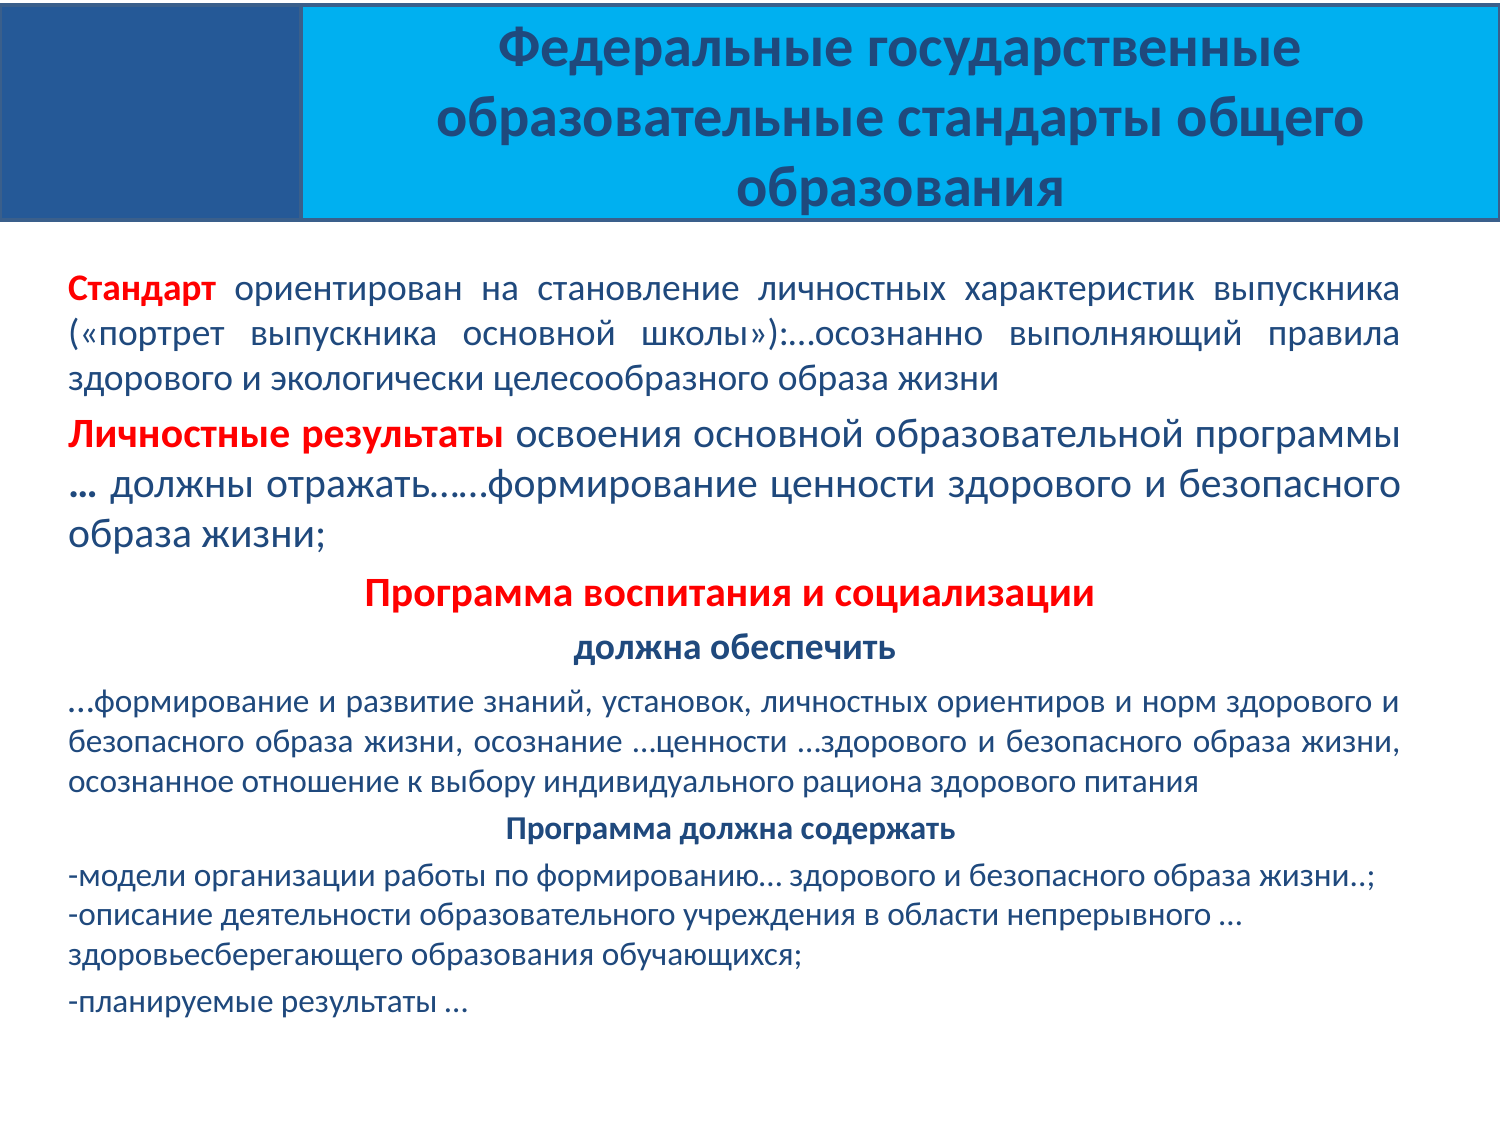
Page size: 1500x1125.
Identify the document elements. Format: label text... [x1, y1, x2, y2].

subtitle Стандарт ориентирован на становление личностных характеристик выпускника («портрет выпускника основной школы»):…осознанно выполняющий правила здорового и экологически целесообразного образа жизни Личностные результаты освоения основной образовательной программы … должны отражать……формирование ценности здорового и безопасного образа жизни; Программа воспитания и социализации должна обеспечить …формирование и развитие знаний, установок, личностных ориентиров и норм здорового и безопасного образа жизни, осознание …ценности …здорового и безопасного образа жизни, осознанное отношение к выбору индивидуального рациона здорового питания Программа должна содержать -модели организации работы по формированию… здорового и безопасного образа жизни..; -описание деятельности образовательного учреждения в области непрерывного … здоровьесберегающего образования обучающихся; -планируемые результаты … [53, 255, 1417, 835]
text_box Федеральные государственные образовательные стандарты общего образования [299, 3, 1500, 222]
text_box [348, 22, 1099, 84]
text_box [0, 3, 300, 222]
